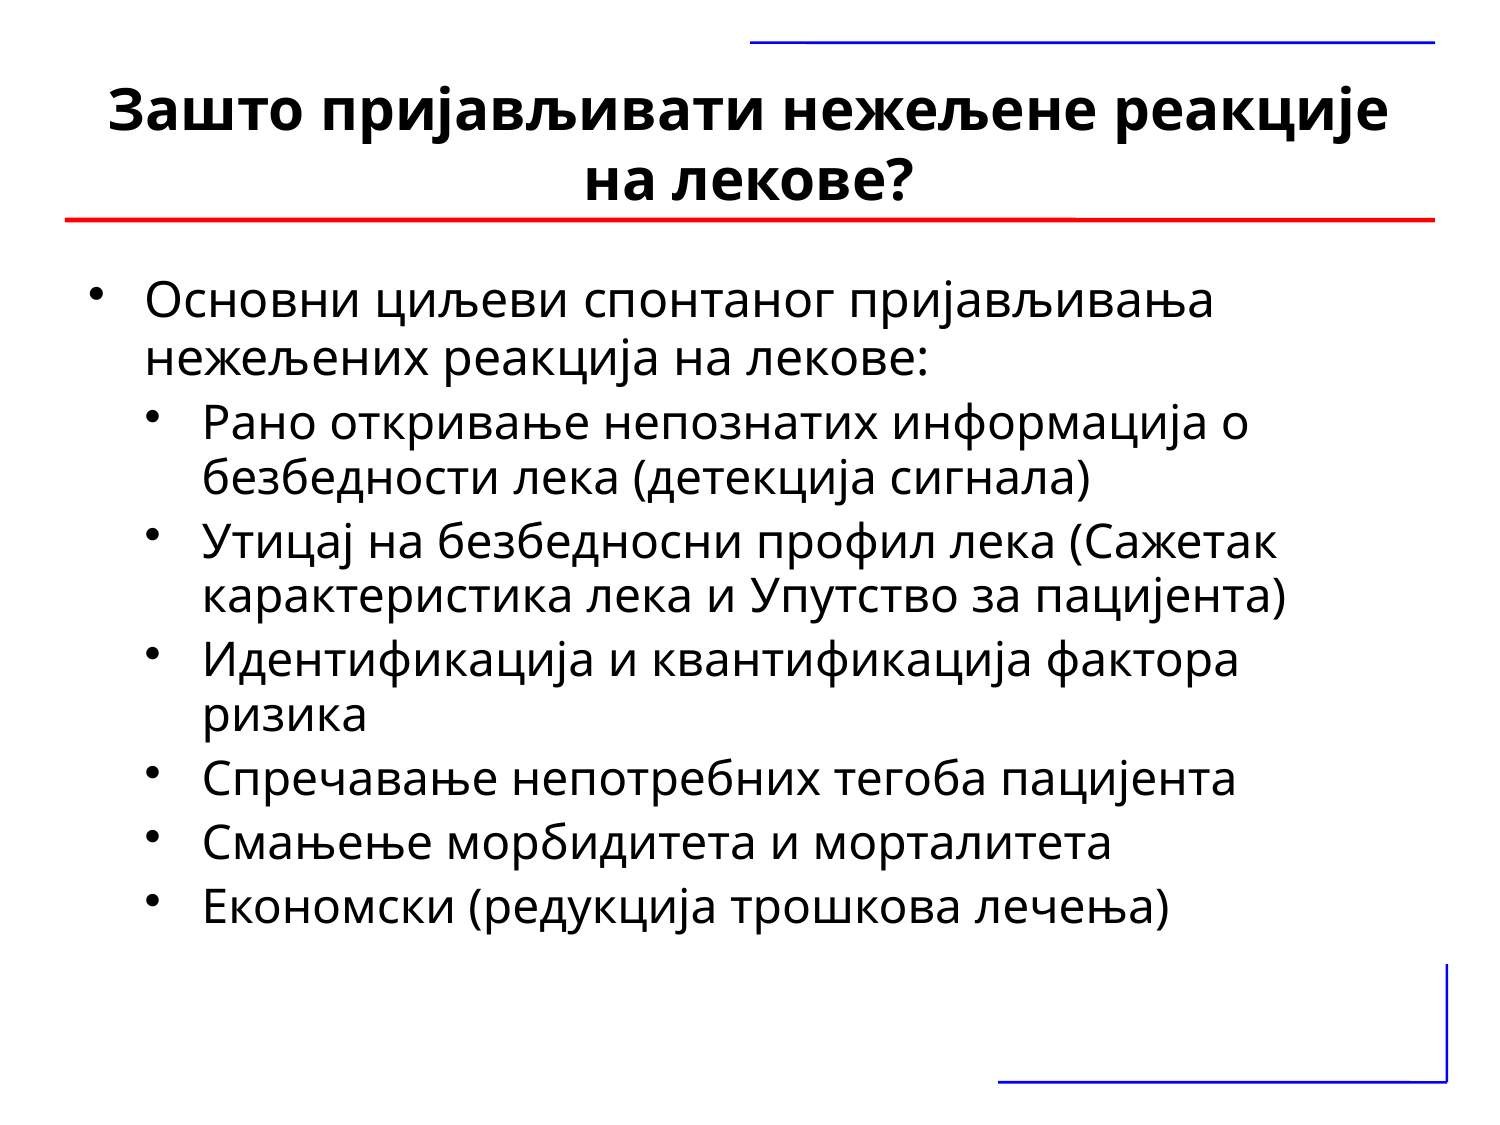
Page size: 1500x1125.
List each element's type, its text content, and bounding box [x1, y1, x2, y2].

list Основни циљеви спонтаног пријављивања нежељених реакција на лекове: Рано откривање непознатих информација о безбедности лека (детекција сигнала) Утицај на безбедносни профил лека (Сажетак карактеристика лека и Упутство за пацијента) Идентификација и квантификација фактора ризика Спречавање непотребних тегоба пацијента Смањење морбидитета и морталитета Економски (редукција трошкова лечења) [72, 264, 1424, 977]
title Зашто пријављивати нежељене реакције на лекове? [74, 88, 1424, 221]
